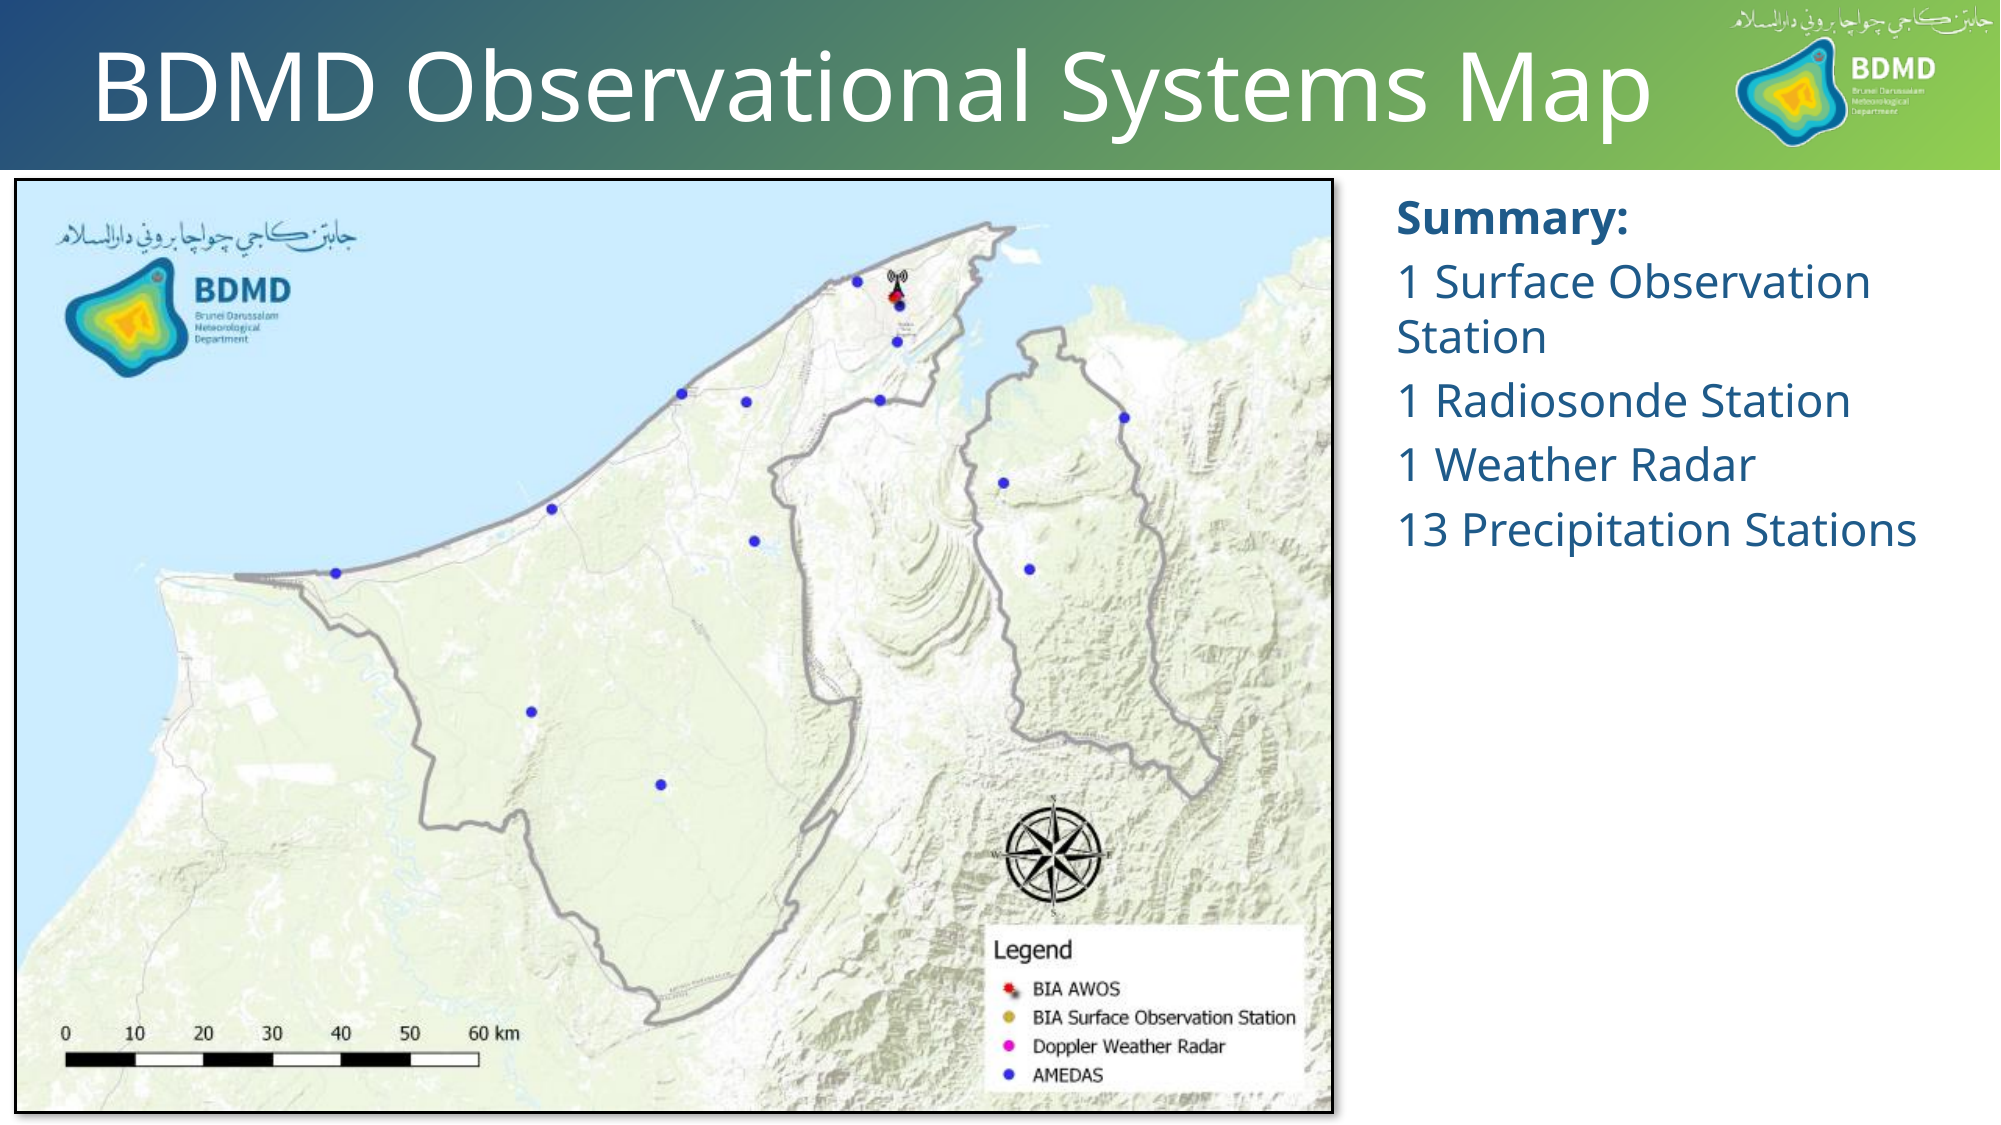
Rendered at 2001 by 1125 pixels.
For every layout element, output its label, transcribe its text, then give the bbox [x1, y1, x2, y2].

title BDMD Observational Systems Map [0, 0, 2000, 170]
text_box Summary: 1 Surface Observation Station 1 Radiosonde Station 1 Weather Radar 13 Precipitation Stations [1342, 181, 2000, 693]
picture [1726, 0, 2000, 151]
picture [16, 180, 1332, 1111]
